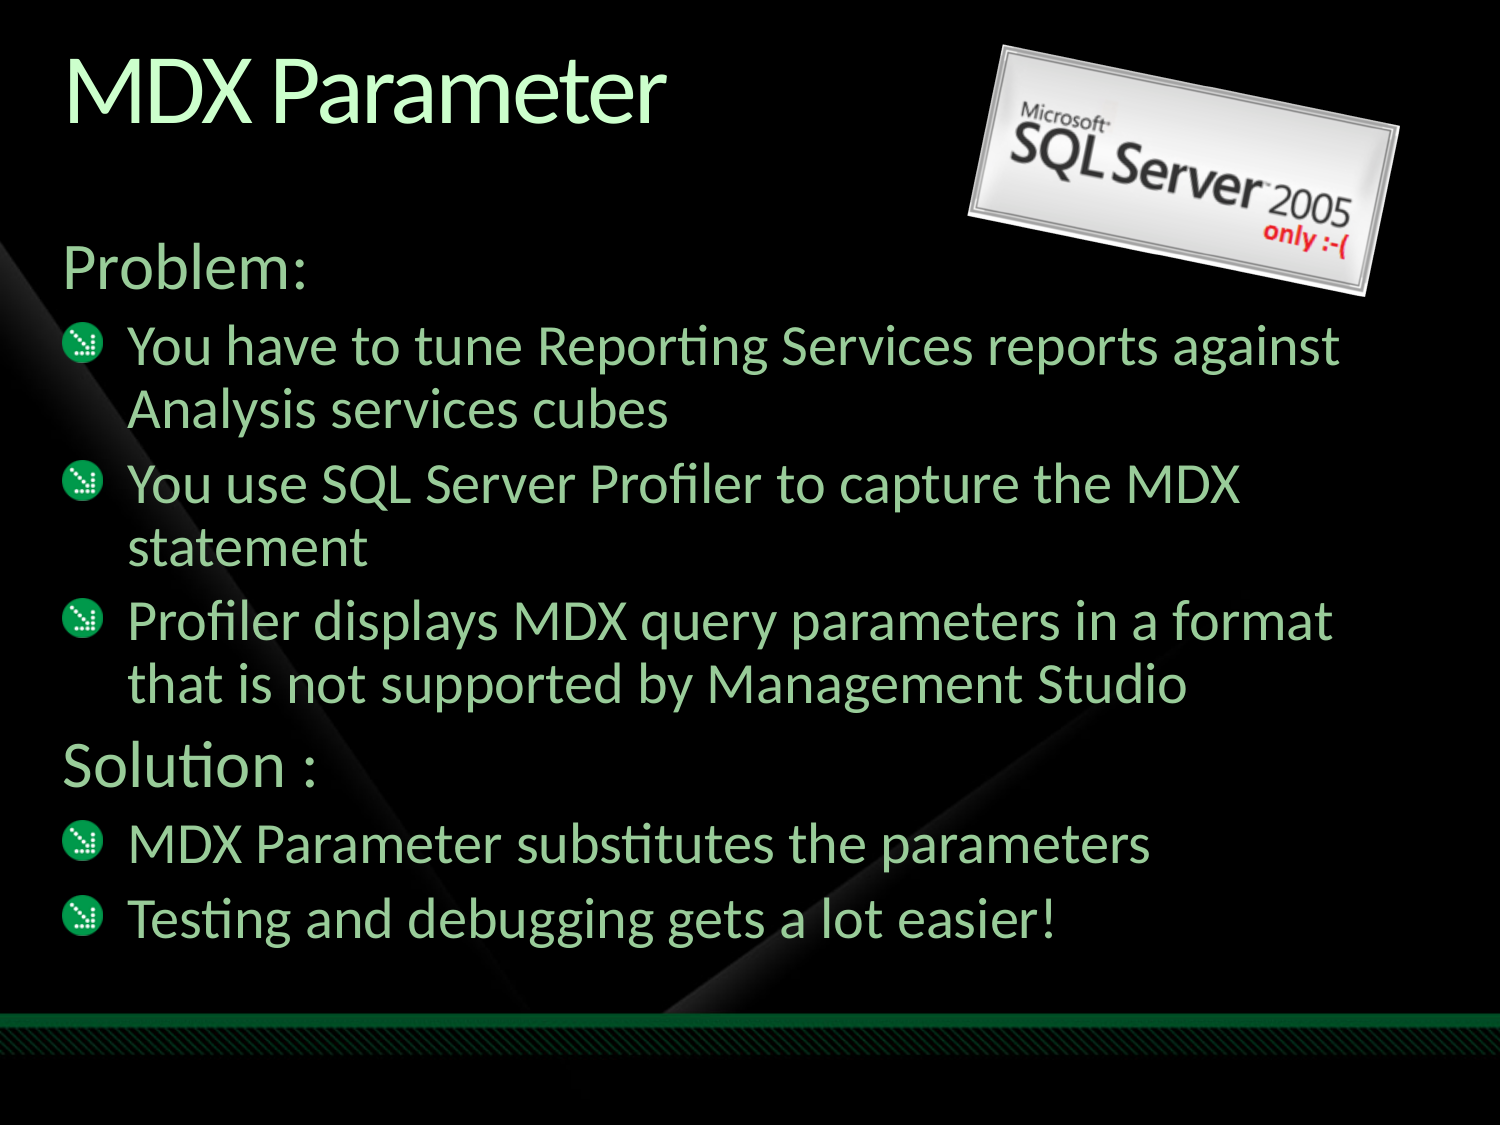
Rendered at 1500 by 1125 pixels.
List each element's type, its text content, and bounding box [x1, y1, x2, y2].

list Problem: You have to tune Reporting Services reports against Analysis services cubes You use SQL Server Profiler to capture the MDX statement Profiler displays MDX query parameters in a format that is not supported by Management Studio Solution : MDX Parameter substitutes the parameters Testing and debugging gets a lot easier! [62, 231, 1438, 980]
title MDX Parameter [62, 37, 1438, 147]
picture [0, 0, 1500, 1125]
